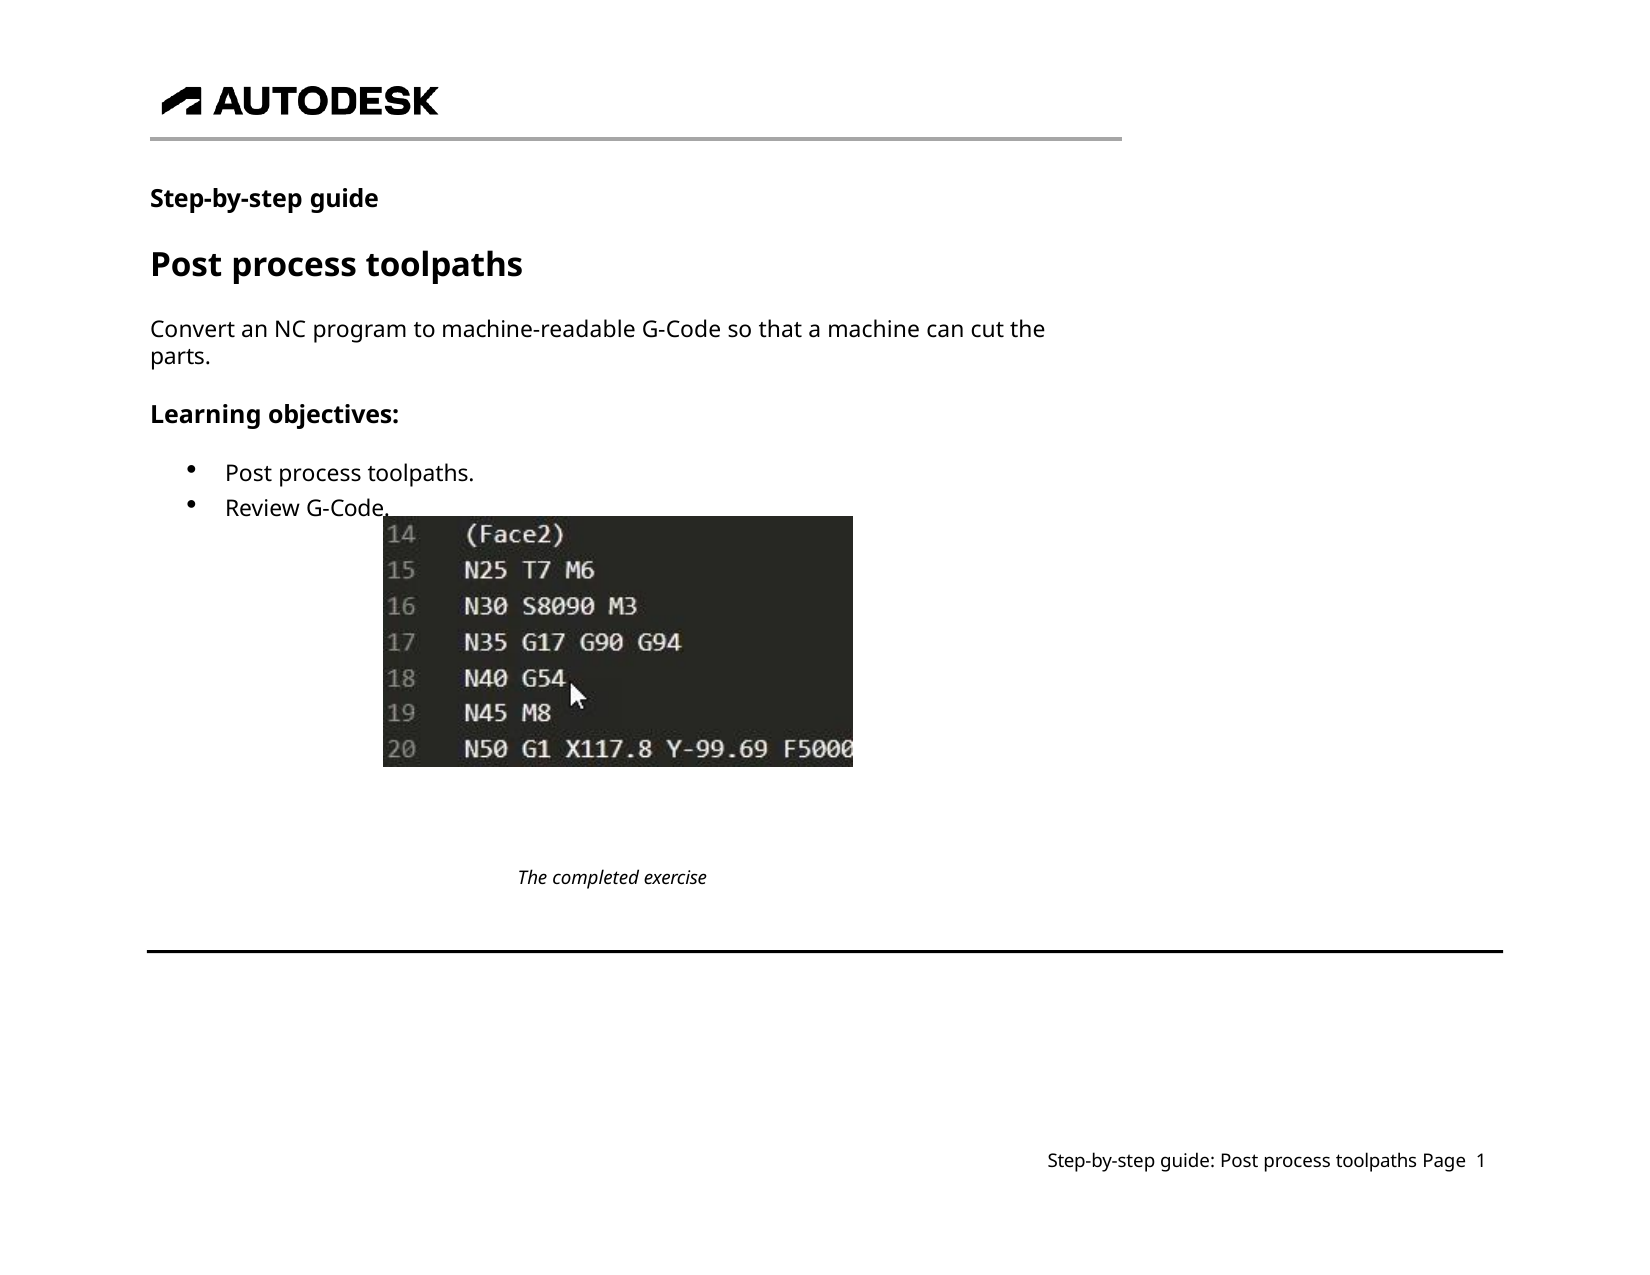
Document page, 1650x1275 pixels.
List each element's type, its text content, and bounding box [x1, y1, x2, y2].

text_box [146, 950, 1504, 954]
picture [161, 86, 439, 115]
picture [383, 515, 853, 767]
text_box Step-by-step guide Post process toolpaths Convert an NC program to machine-readable G-Code so that a machine can cut the parts. Learning objectives: Post process toolpaths. Review G-Code. [147, 180, 1111, 521]
slide_number Step-by-step guide: Post process toolpaths Page 1 [1045, 1145, 1509, 1275]
text_box The completed exercise [515, 863, 728, 889]
